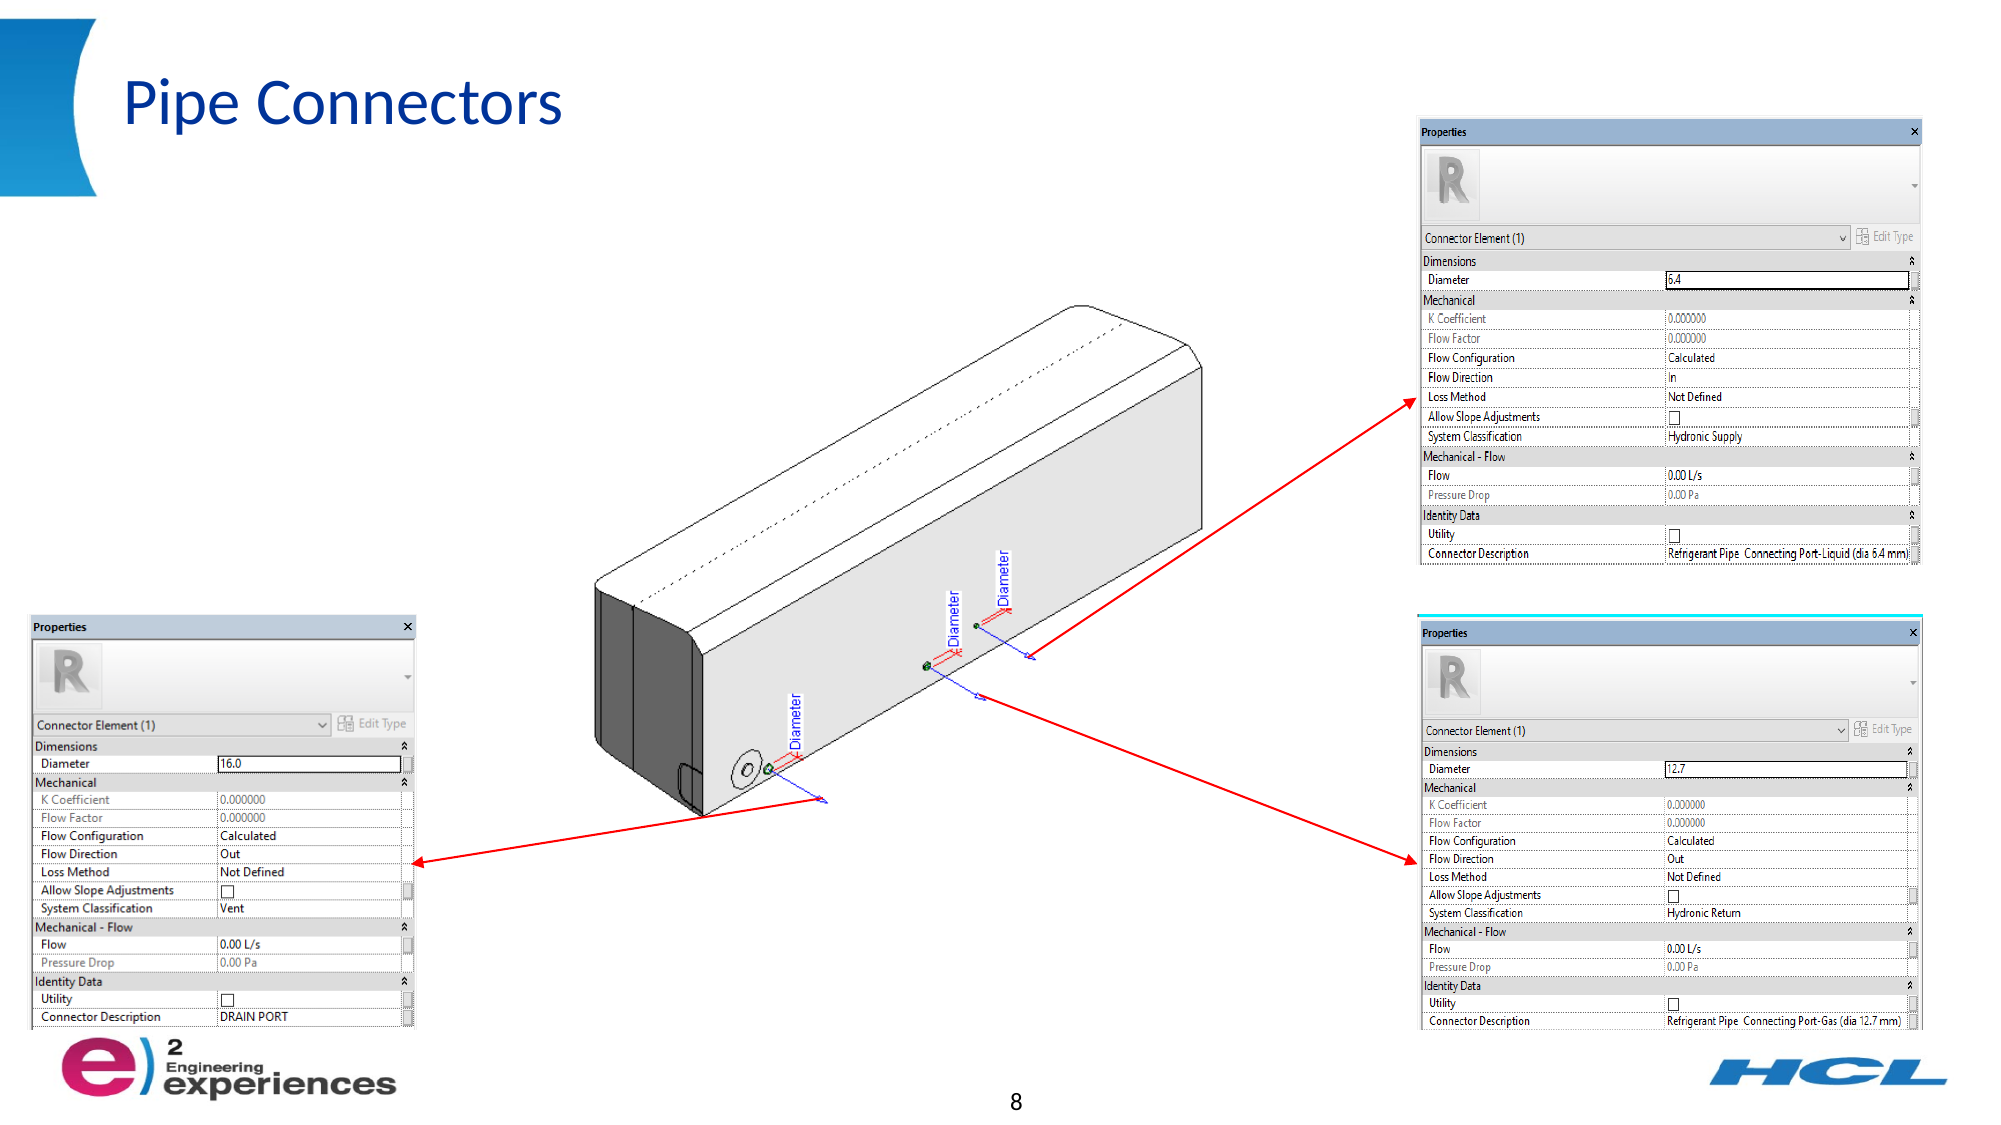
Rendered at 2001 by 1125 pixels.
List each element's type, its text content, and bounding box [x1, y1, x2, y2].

picture [0, 0, 2000, 1125]
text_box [410, 797, 824, 865]
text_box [1027, 397, 1417, 658]
text_box Pipe Connectors [108, 50, 606, 146]
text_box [978, 694, 1412, 865]
